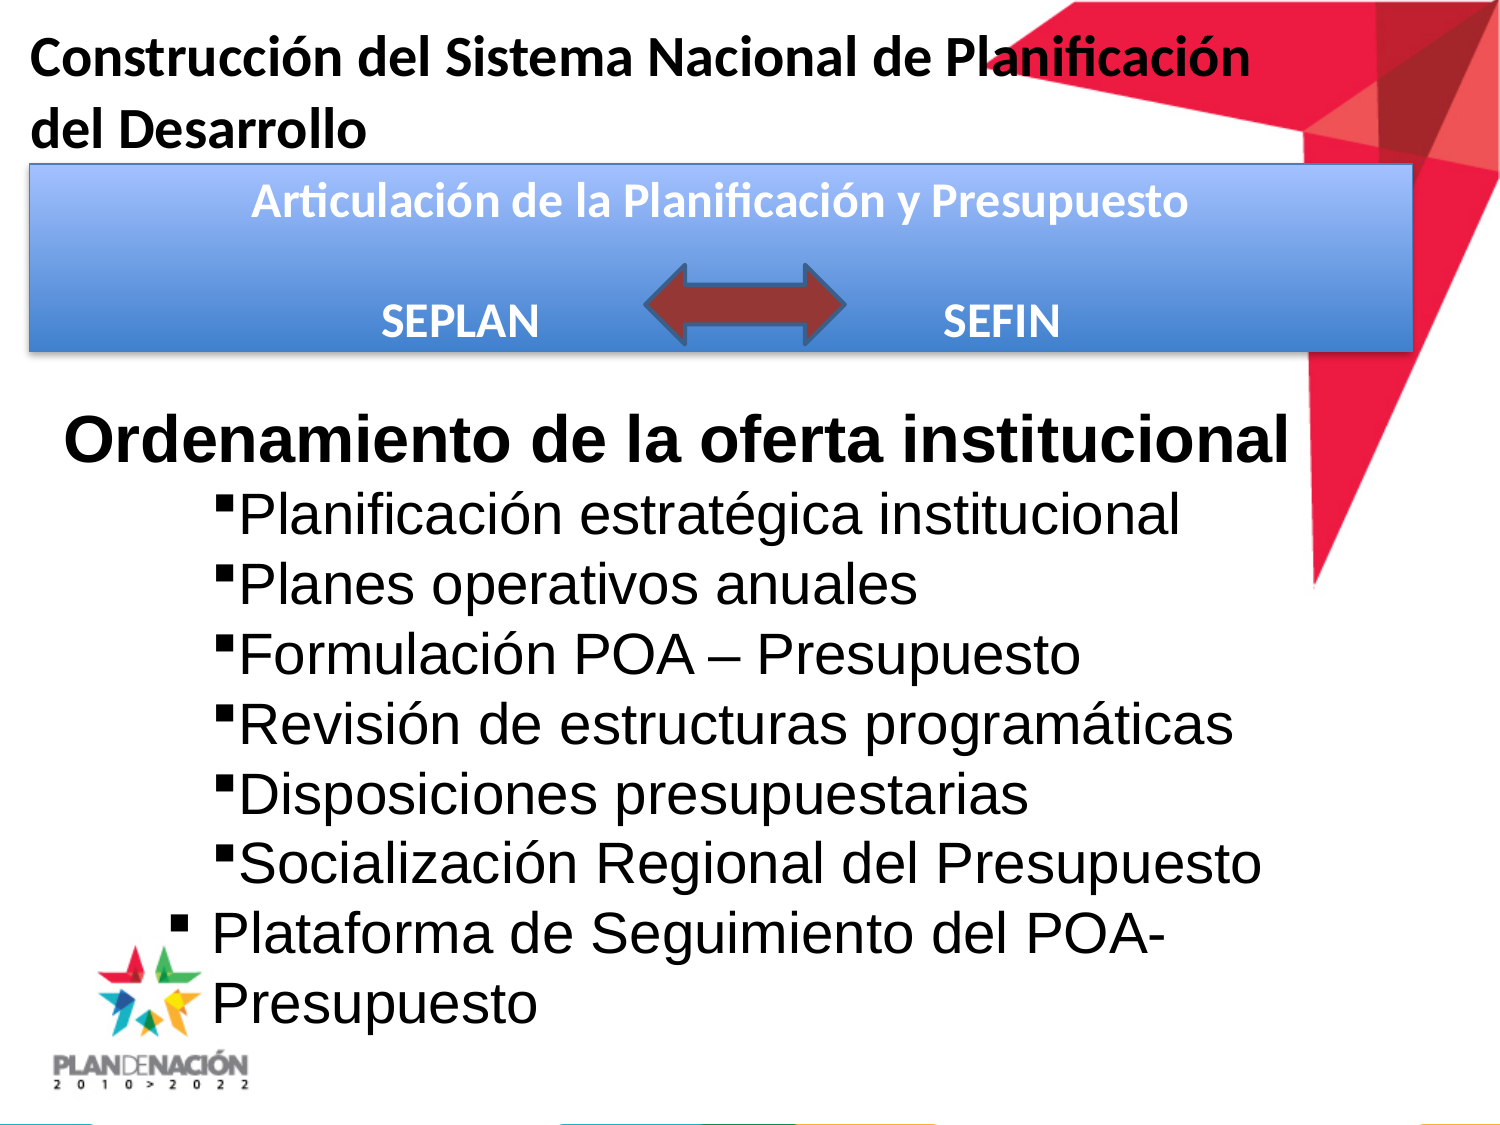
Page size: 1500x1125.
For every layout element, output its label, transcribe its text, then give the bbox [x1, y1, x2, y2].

text_box [643, 262, 847, 347]
text_box Ordenamiento de la oferta institucional Planificación estratégica institucional Planes operativos anuales Formulación POA – Presupuesto Revisión de estructuras programáticas Disposiciones presupuestarias Socialización Regional del Presupuesto Plataforma de Seguimiento del POA-Presupuesto [34, 388, 1452, 1043]
picture [0, 0, 1500, 1125]
text_box Construcción del Sistema Nacional de Planificación del Desarrollo [15, 22, 1307, 154]
text_box Articulación de la Planificación y Presupuesto SEPLAN SEFIN [29, 163, 1413, 352]
